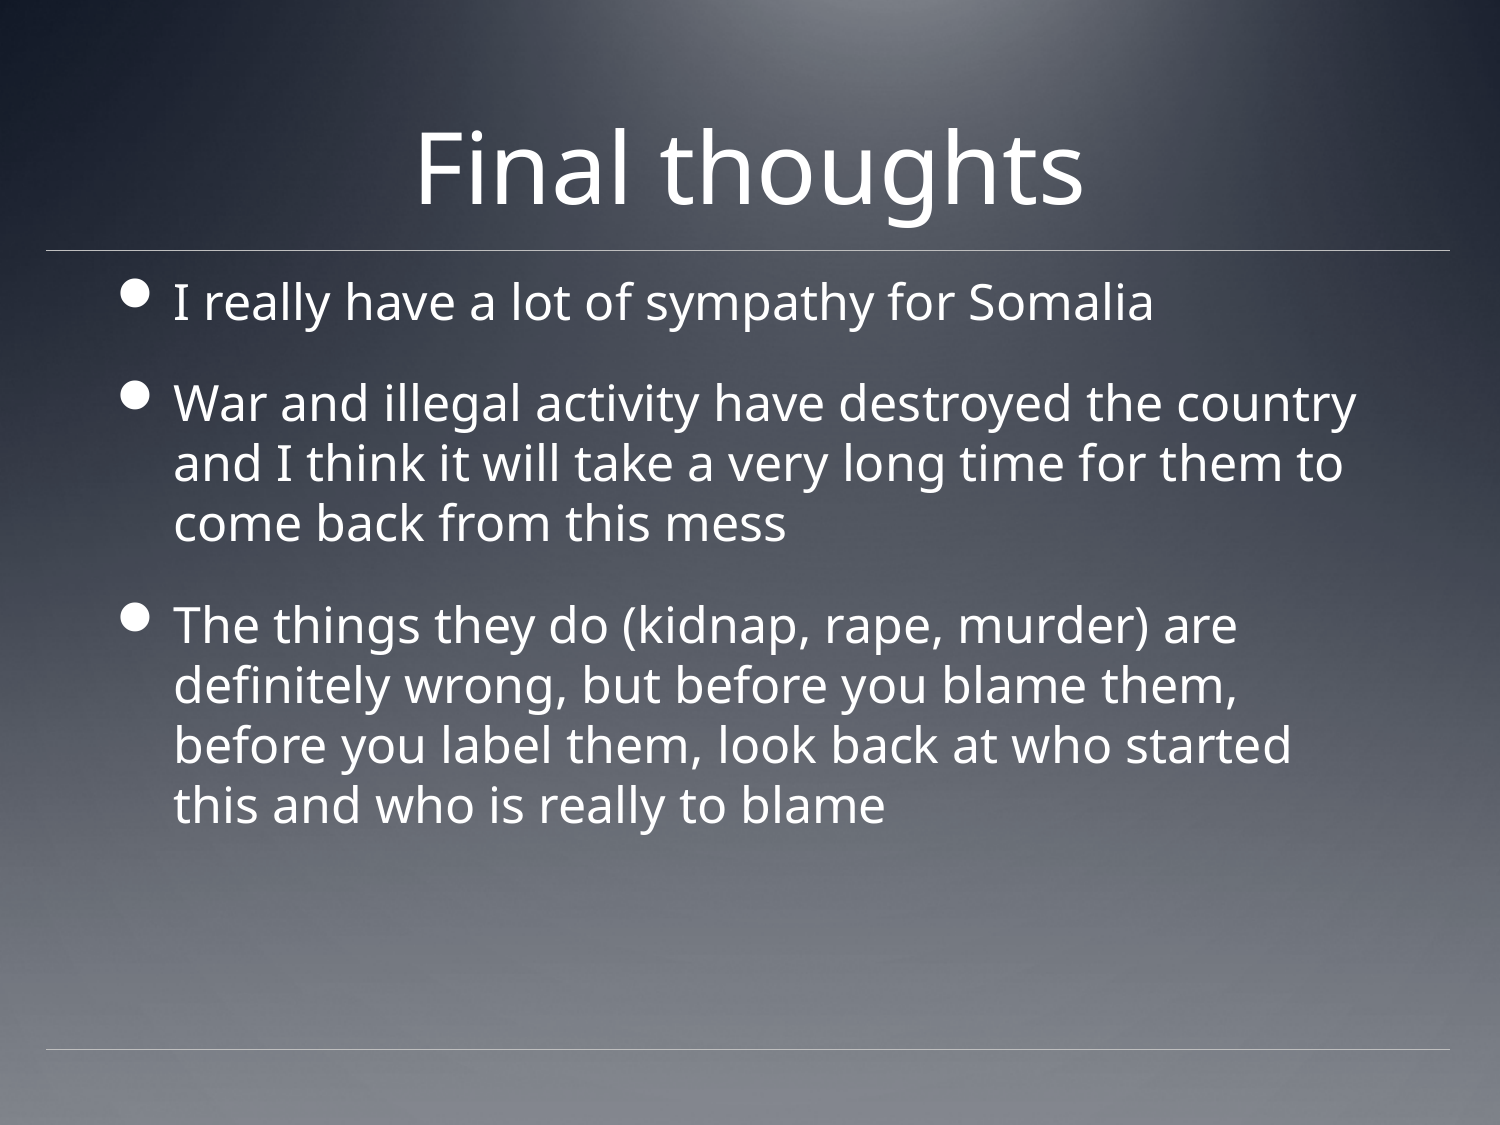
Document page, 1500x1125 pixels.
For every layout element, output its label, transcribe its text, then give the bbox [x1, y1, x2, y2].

title Final thoughts [105, 17, 1394, 233]
list I really have a lot of sympathy for Somalia War and illegal activity have destroyed the country and I think it will take a very long time for them to come back from this mess The things they do (kidnap, rape, murder) are definitely wrong, but before you blame them, before you label them, look back at who started this and who is really to blame [101, 262, 1394, 1024]
